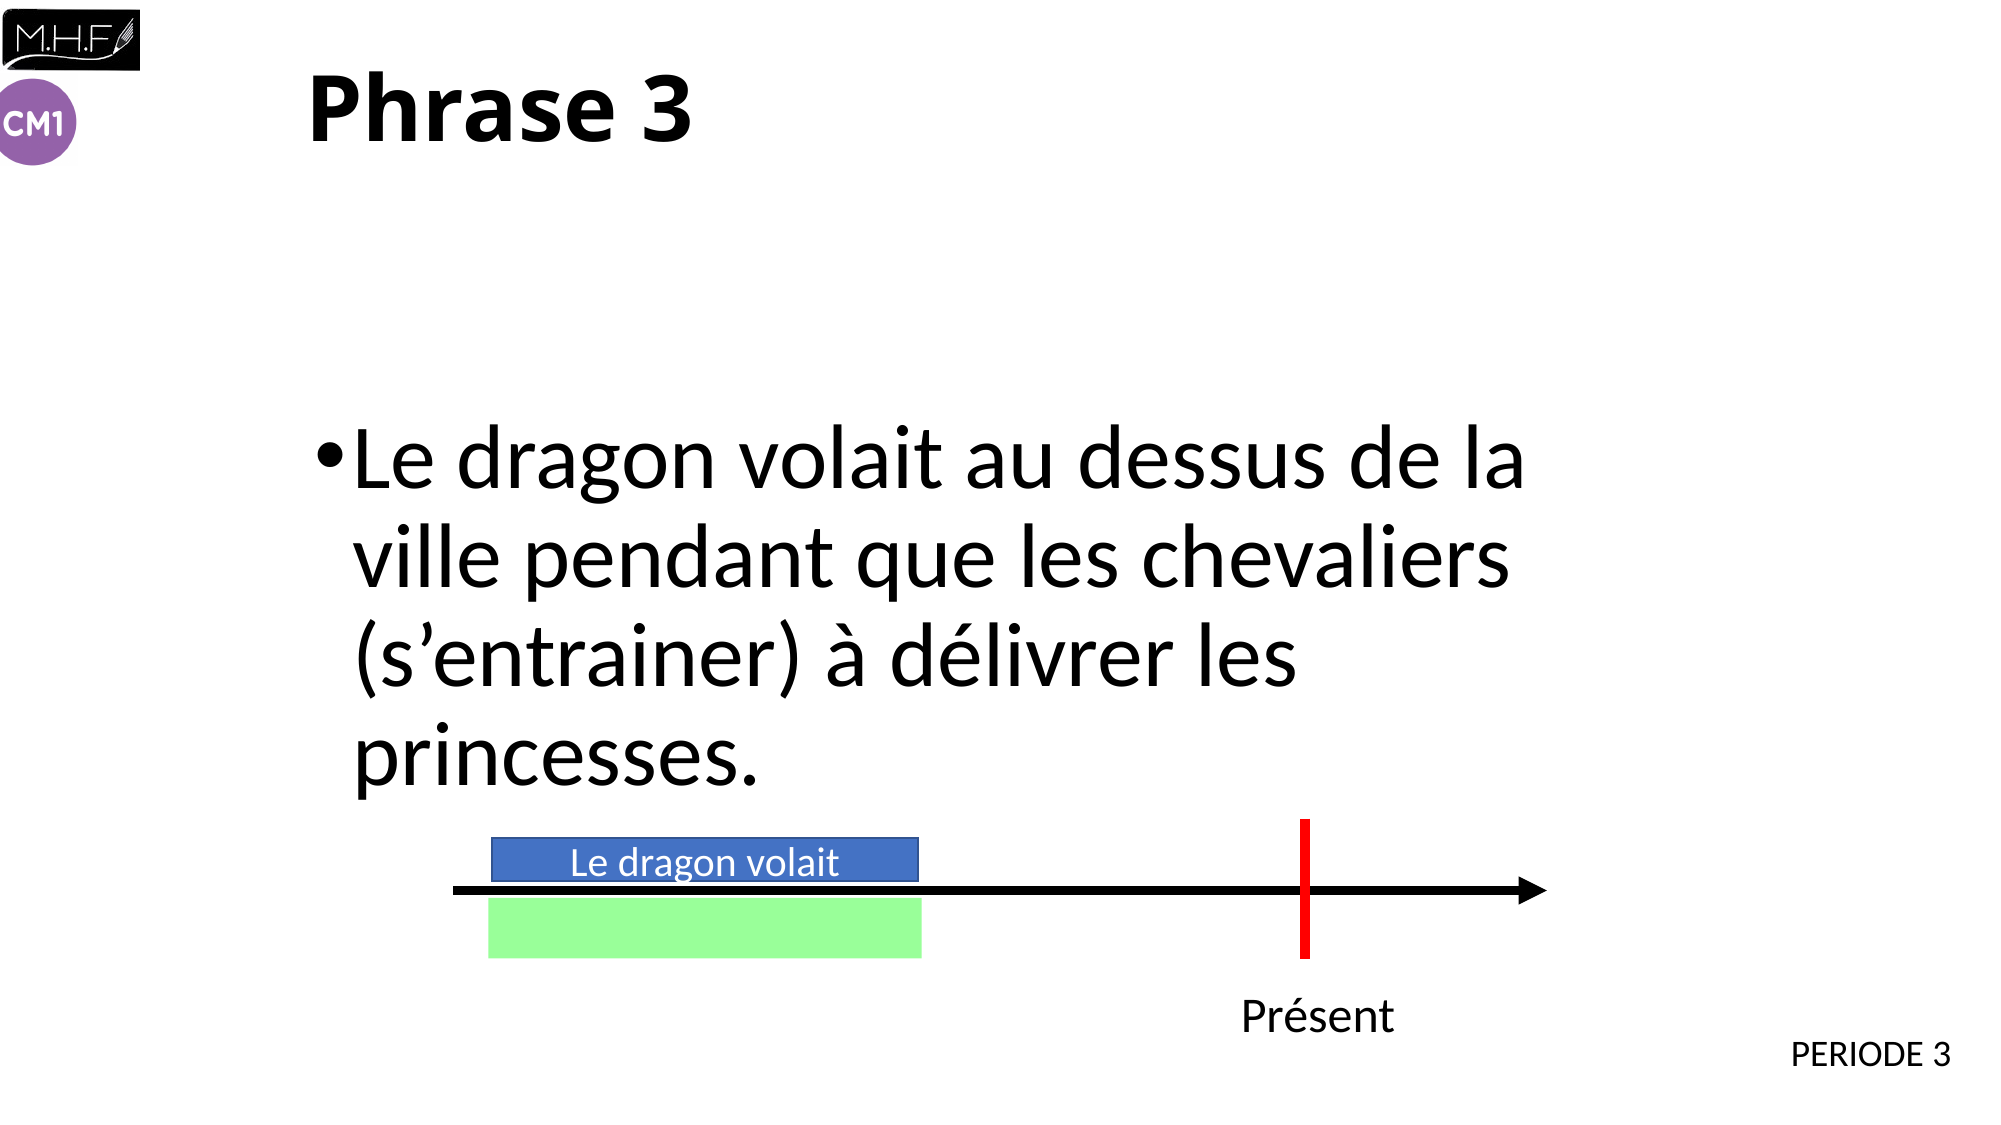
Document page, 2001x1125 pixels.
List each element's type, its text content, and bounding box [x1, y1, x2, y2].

list Le dragon volait au dessus de la ville pendant que les chevaliers (s’entrainer) à délivrer les princesses. [299, 401, 1710, 957]
text_box [488, 897, 922, 959]
text_box Le dragon volait [491, 837, 919, 882]
text_box PERIODE 3 [1362, 1021, 1967, 1082]
title Phrase 3 [290, 3, 1837, 221]
picture [0, 7, 140, 166]
text_box Présent [1225, 974, 1542, 1050]
